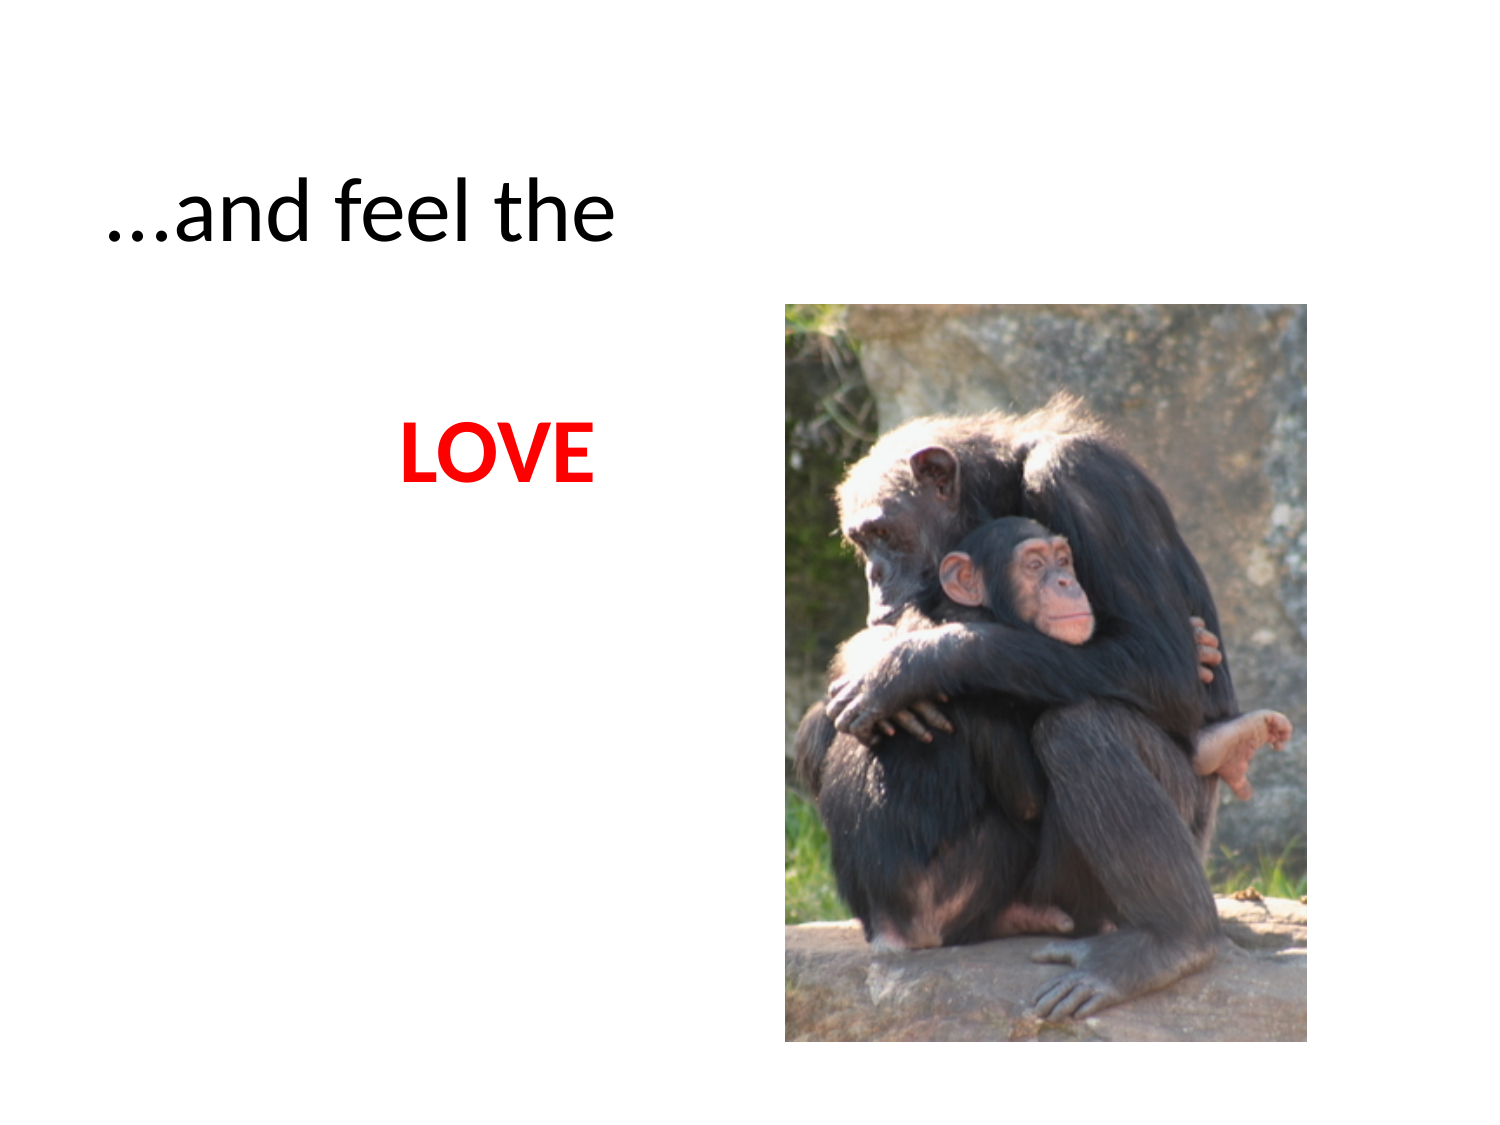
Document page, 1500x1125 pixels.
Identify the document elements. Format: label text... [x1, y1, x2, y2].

title ...and feel the [74, 105, 669, 305]
picture [784, 304, 1307, 1042]
text_box LOVE [35, 351, 779, 539]
